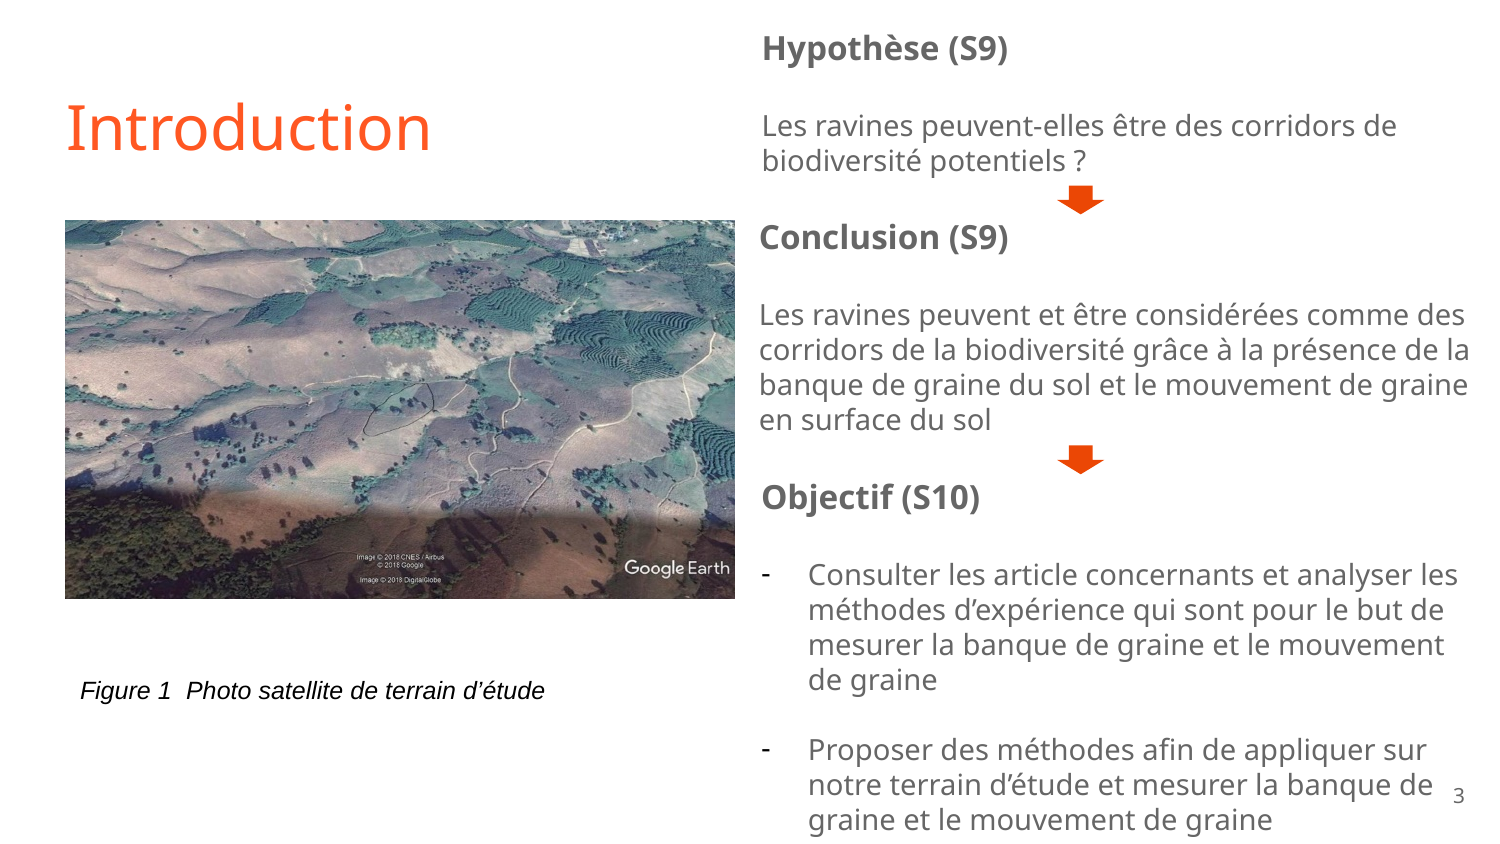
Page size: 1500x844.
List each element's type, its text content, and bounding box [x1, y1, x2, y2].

title Introduction [51, 72, 746, 167]
text_box [1055, 183, 1107, 209]
text_box Objectif (S10) Consulter les article concernants et analyser les méthodes d’expérience qui sont pour le but de mesurer la banque de graine et le mouvement de graine Proposer des méthodes afin de appliquer sur notre terrain d’étude et mesurer la banque de graine et le mouvement de graine [746, 469, 1497, 844]
text_box Hypothèse (S9) Les ravines peuvent-elles être des corridors de biodiversité potentiels ? [746, 20, 1497, 185]
picture [64, 220, 735, 600]
text_box Figure 1 Photo satellite de terrain d’étude [65, 660, 746, 789]
text_box Conclusion (S9) Les ravines peuvent et être considérées comme des corridors de la biodiversité grâce à la présence de la banque de graine du sol et le mouvement de graine en surface du sol [744, 209, 1495, 444]
text_box [1055, 443, 1107, 477]
